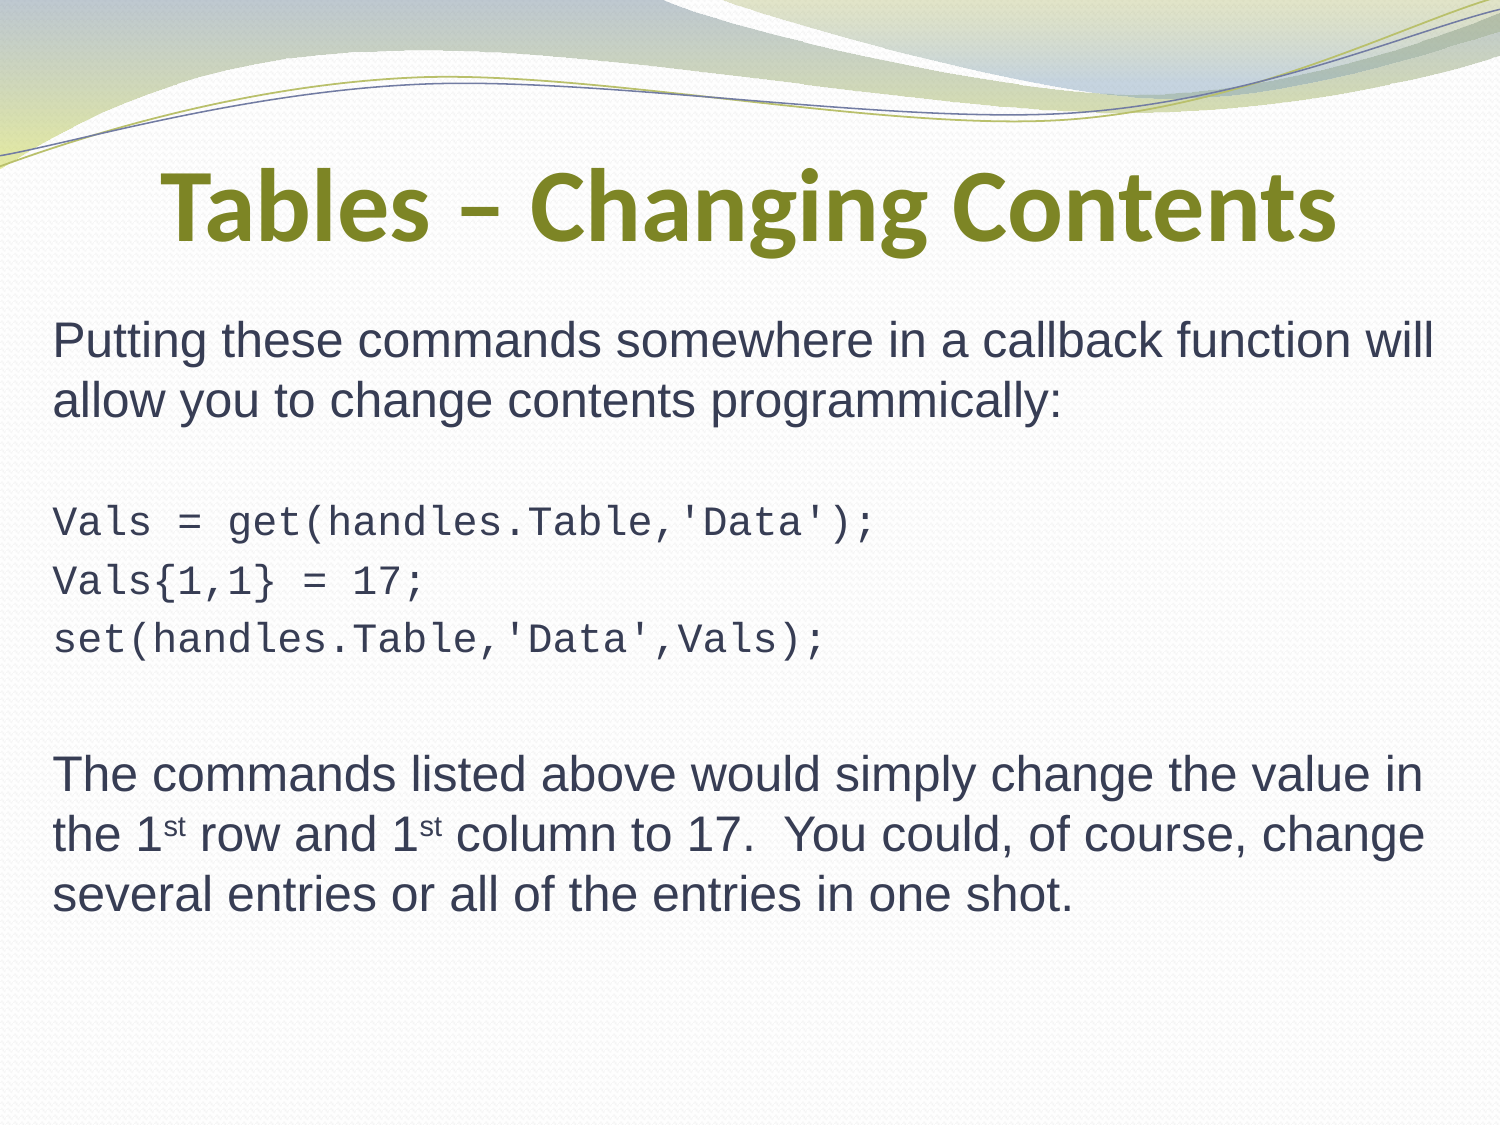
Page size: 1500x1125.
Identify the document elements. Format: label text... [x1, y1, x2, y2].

title Tables – Changing Contents [75, 75, 1425, 263]
list Putting these commands somewhere in a callback function will allow you to change contents programmically: Vals = get(handles.Table,'Data'); Vals{1,1} = 17; set(handles.Table,'Data',Vals); The commands listed above would simply change the value in the 1st row and 1st column to 17. You could, of course, change several entries or all of the entries in one shot. [37, 299, 1463, 1063]
